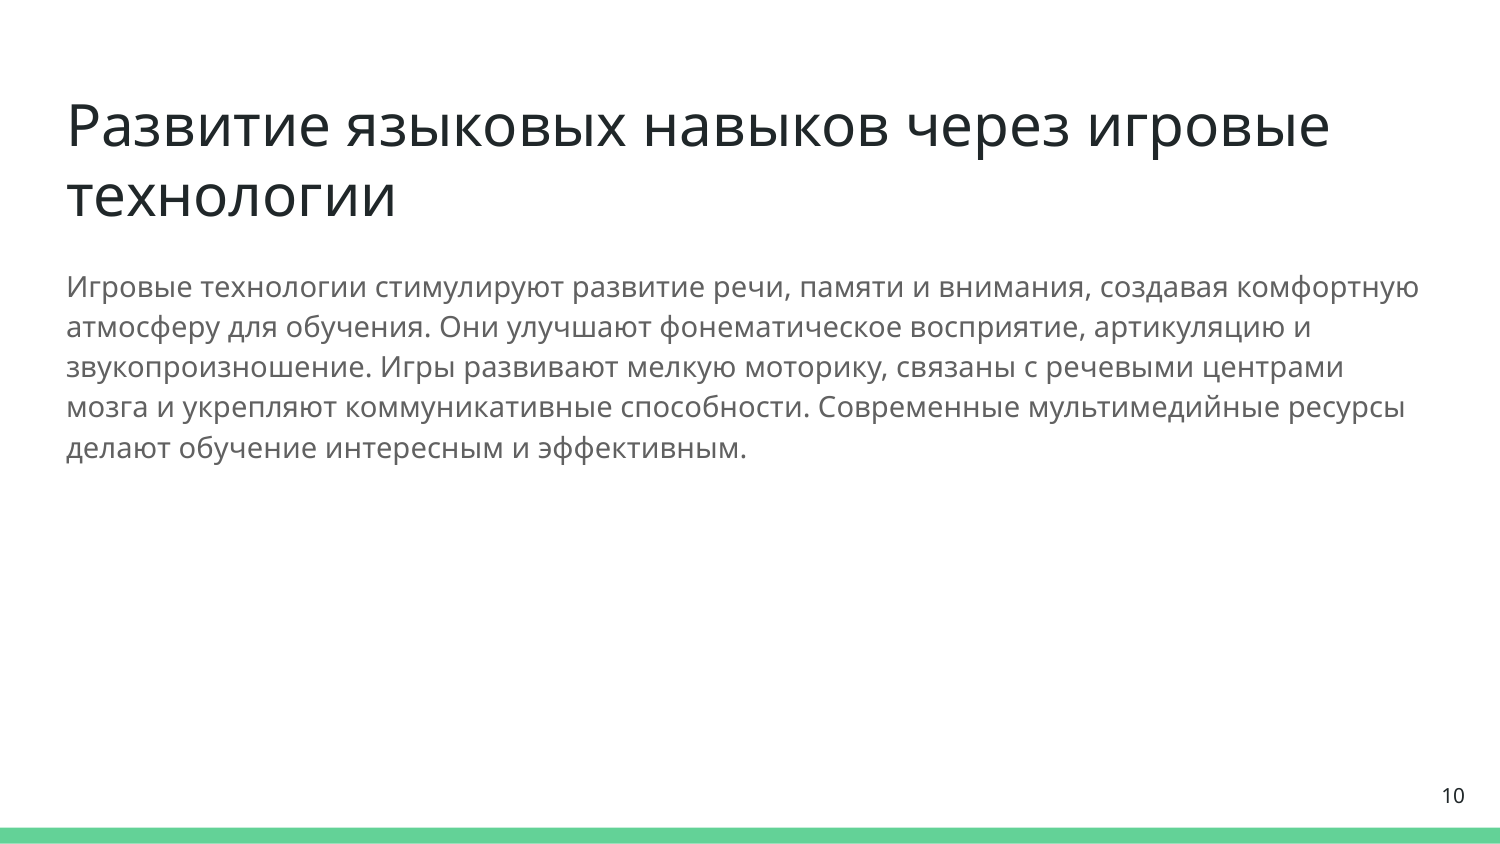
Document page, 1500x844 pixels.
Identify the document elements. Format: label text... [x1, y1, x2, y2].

title Развитие языковых навыков через игровые технологии [51, 72, 1449, 167]
list Игровые технологии стимулируют развитие речи, памяти и внимания, создавая комфортную атмосферу для обучения. Они улучшают фонематическое восприятие, артикуляцию и звукопроизношение. Игры развивают мелкую моторику, связаны с речевыми центрами мозга и укрепляют коммуникативные способности. Современные мультимедийные ресурсы делают обучение интересным и эффективным. [51, 248, 1449, 774]
slide_number ‹#› [1389, 764, 1480, 830]
